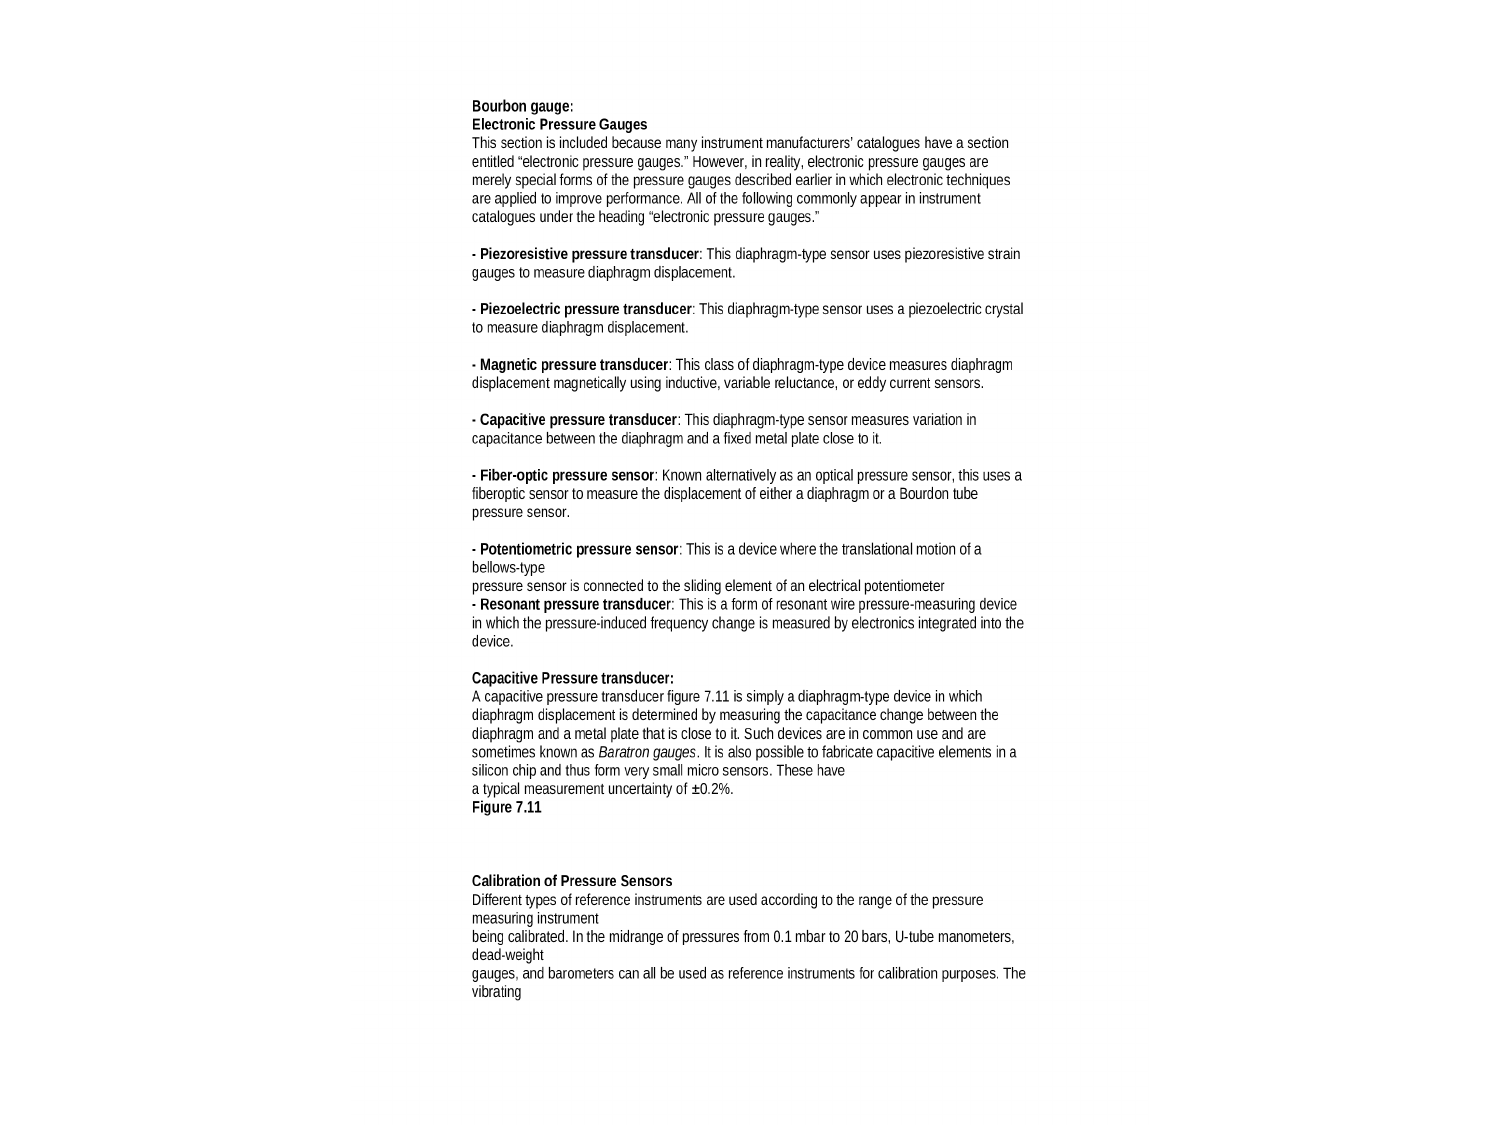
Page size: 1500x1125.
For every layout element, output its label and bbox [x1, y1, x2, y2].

picture [350, 0, 1150, 1125]
